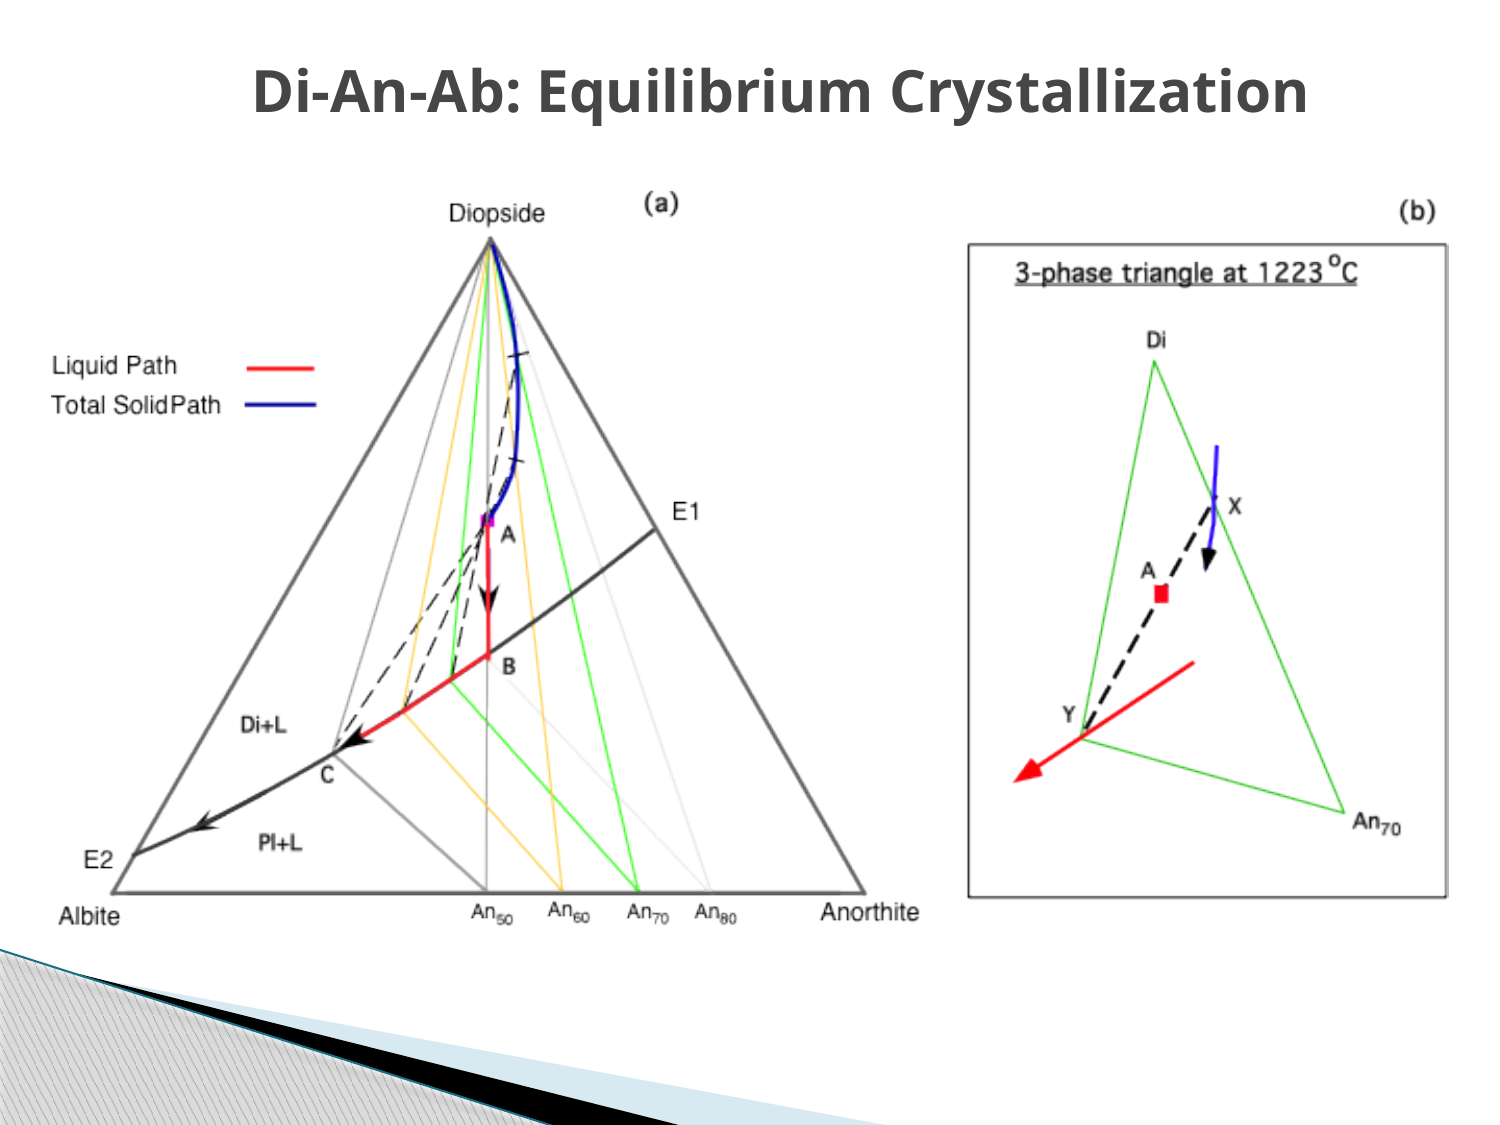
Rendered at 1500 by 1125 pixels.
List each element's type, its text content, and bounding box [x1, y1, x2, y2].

picture [50, 187, 1450, 938]
title Di-An-Ab: Equilibrium Crystallization [236, 45, 1500, 134]
